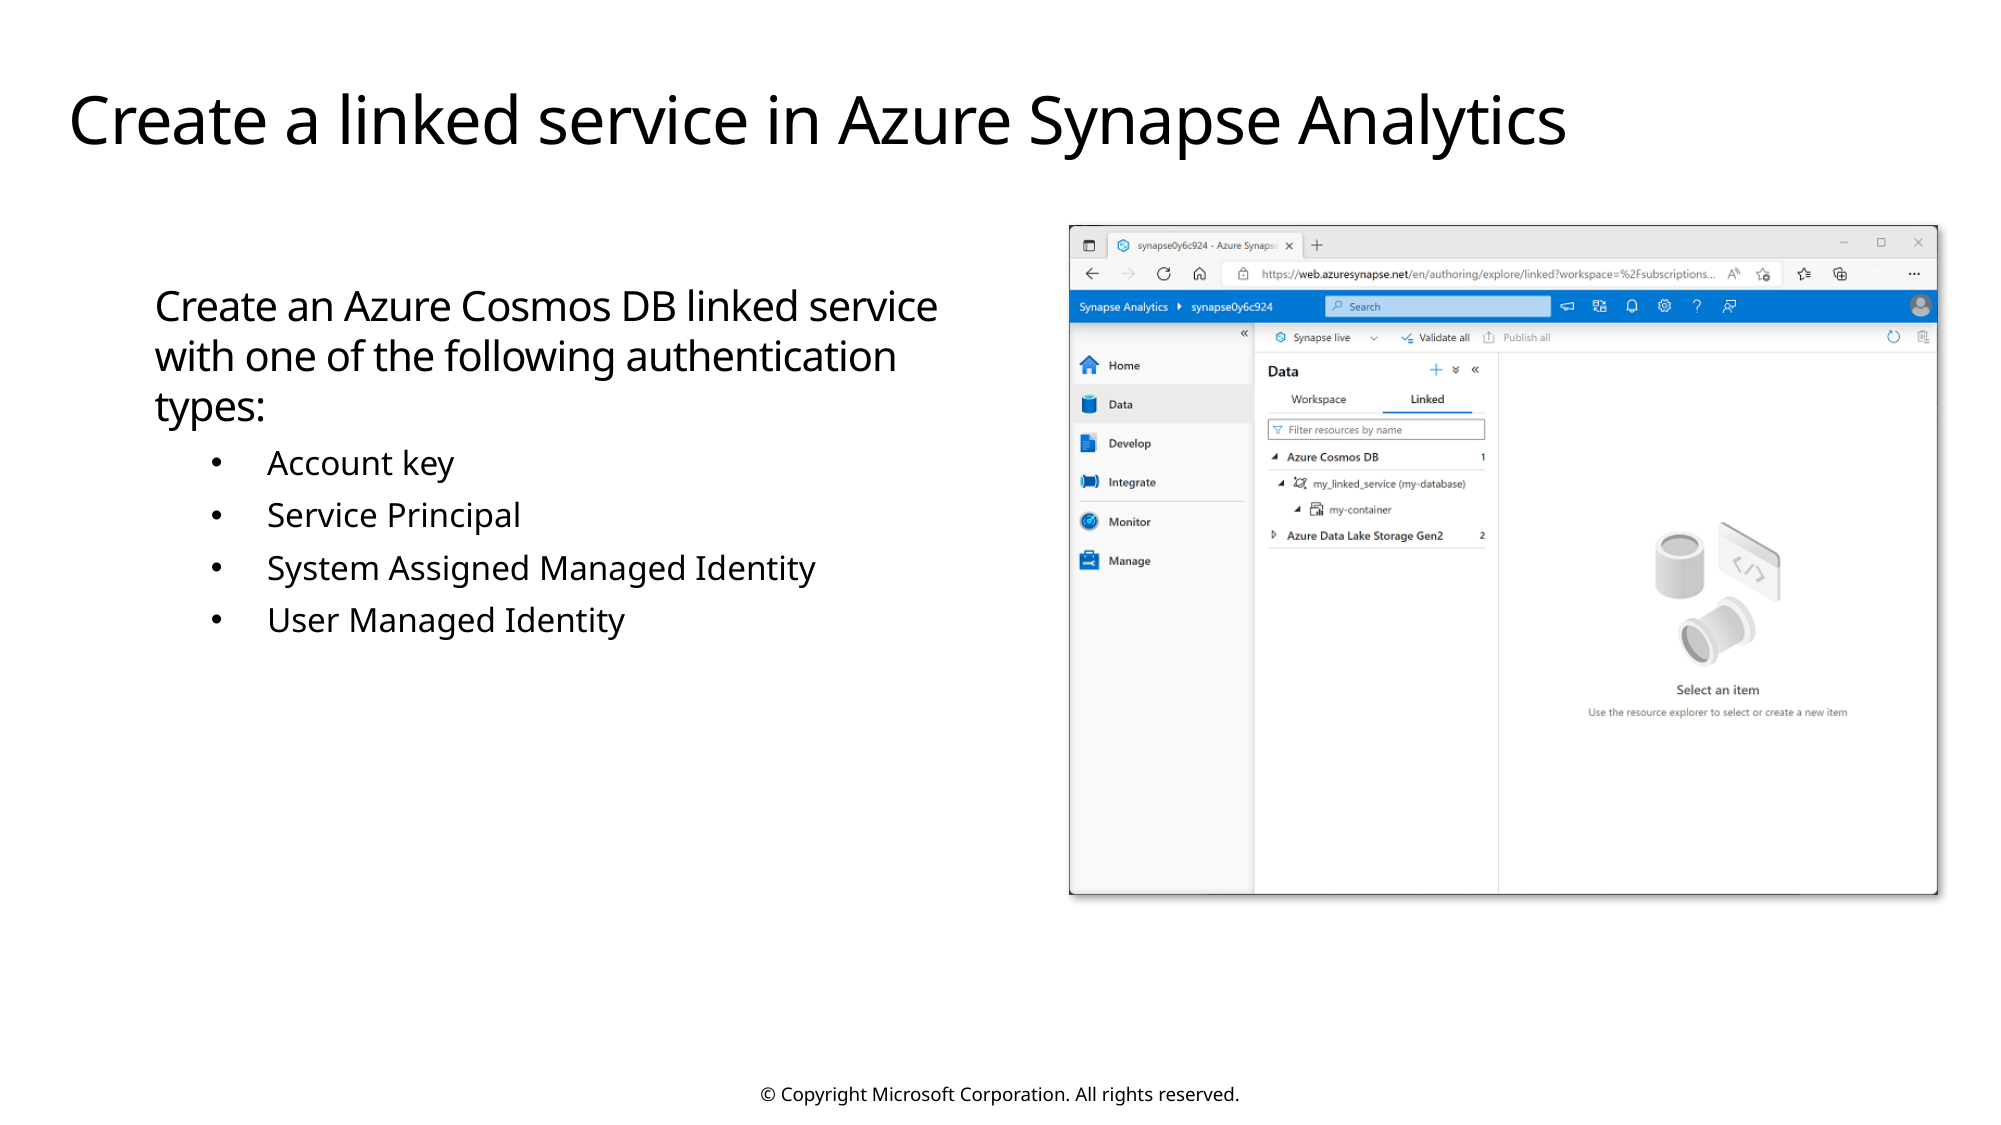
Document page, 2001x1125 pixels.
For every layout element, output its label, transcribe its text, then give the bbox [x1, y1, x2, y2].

title Create a linked service in Azure Synapse Analytics [68, 72, 1930, 184]
text_box Create an Azure Cosmos DB linked service with one of the following authentication types: Account key Service Principal System Assigned Managed Identity User Managed Identity [139, 272, 965, 853]
picture [1069, 225, 1938, 896]
